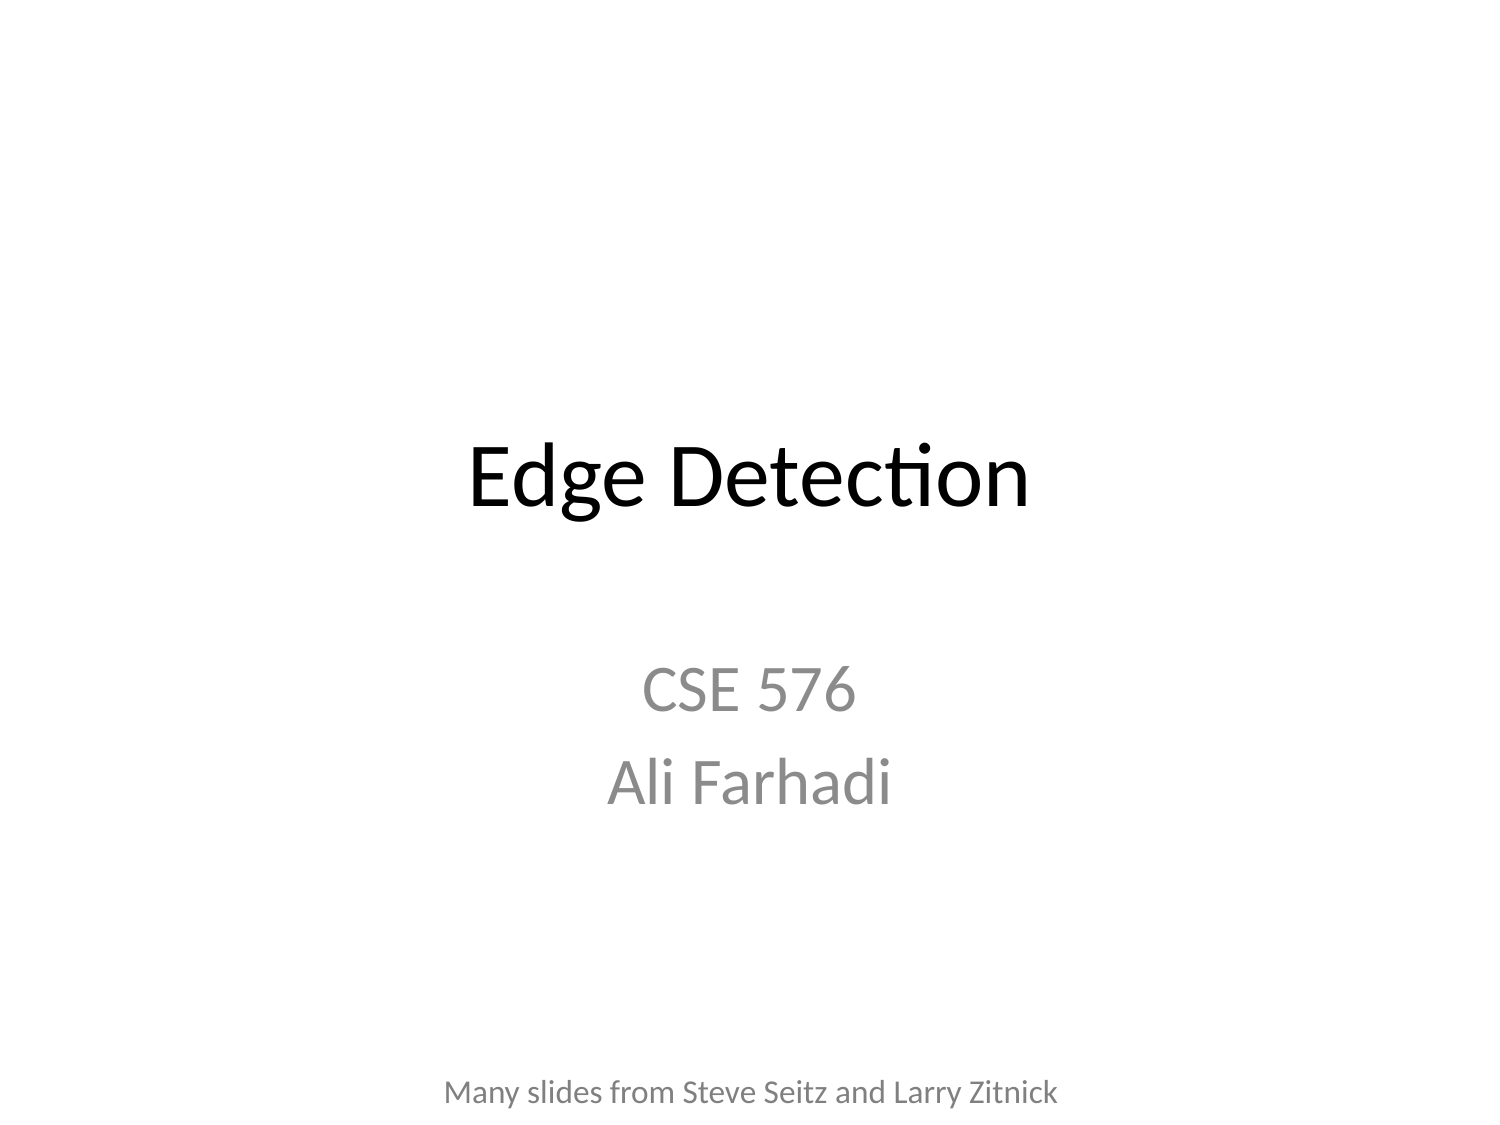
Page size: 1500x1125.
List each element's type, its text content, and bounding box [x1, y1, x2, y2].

text_box Many slides from Steve Seitz and Larry Zitnick [50, 1062, 1452, 1118]
subtitle CSE 576 Ali Farhadi [225, 637, 1275, 925]
title Edge Detection [112, 349, 1388, 591]
